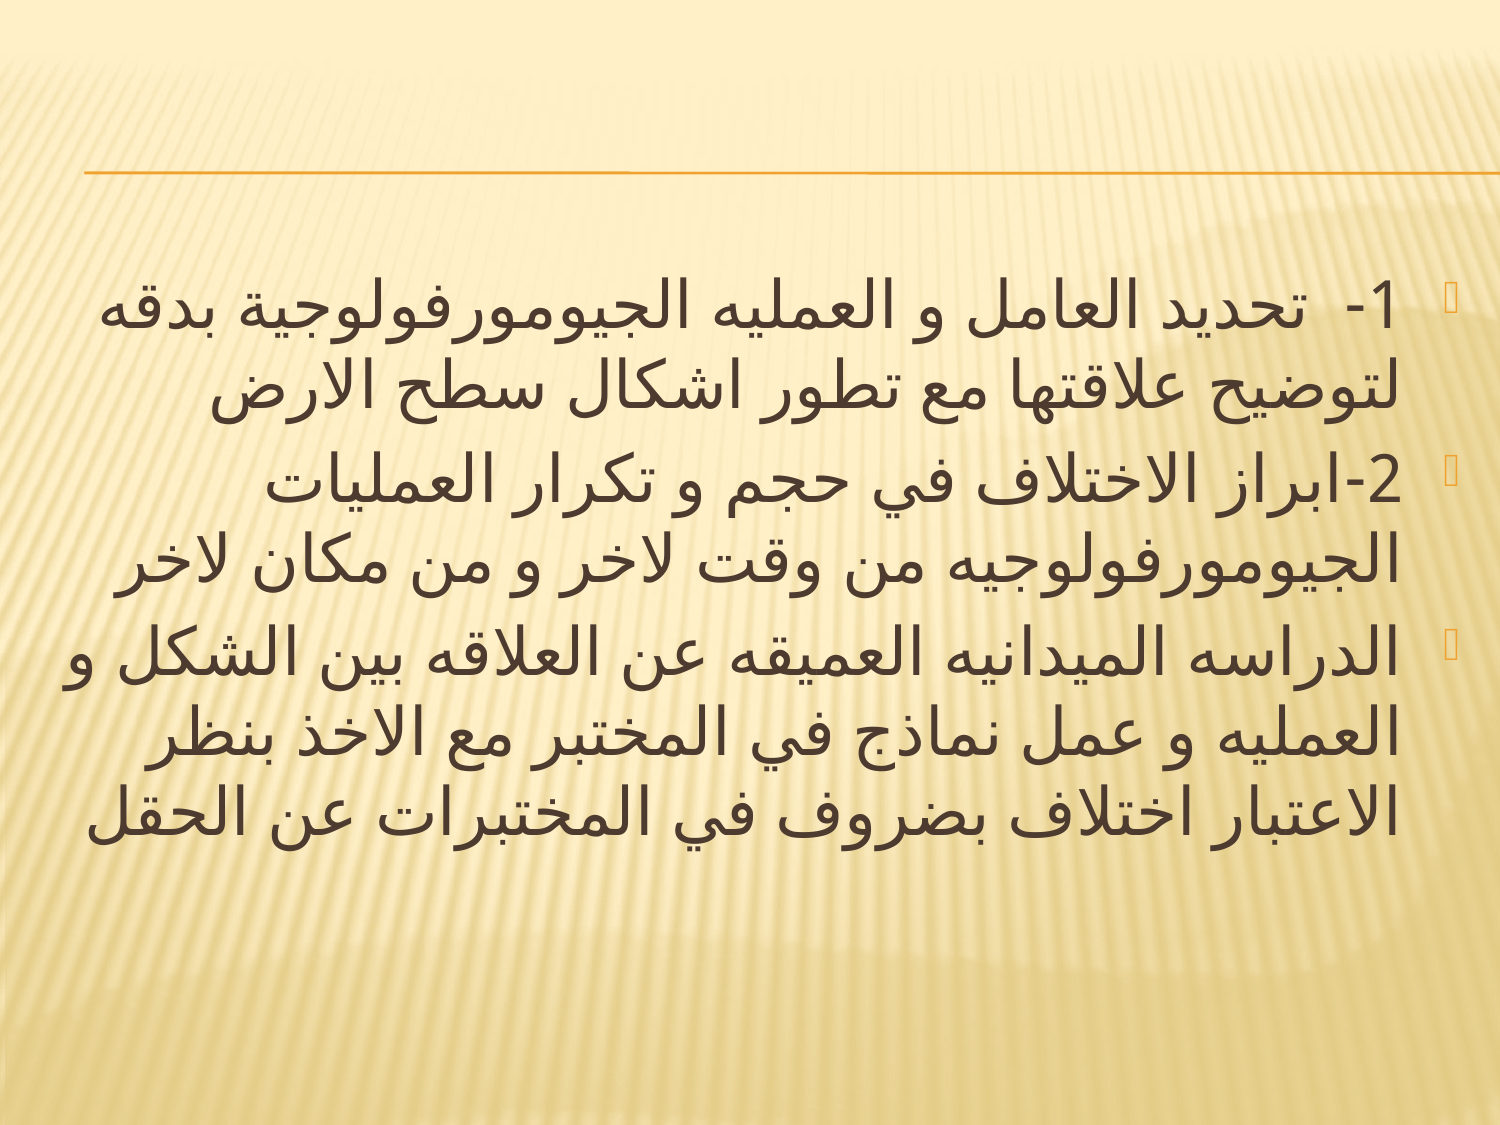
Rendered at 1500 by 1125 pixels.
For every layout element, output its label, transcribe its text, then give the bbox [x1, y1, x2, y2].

list 1- تحديد العامل و العمليه الجيومورفولوجية بدقه لتوضيح علاقتها مع تطور اشكال سطح الارض 2-ابراز الاختلاف في حجم و تكرار العمليات الجيومورفولوجيه من وقت لاخر و من مكان لاخر الدراسه الميدانيه العميقه عن العلاقه بين الشكل و العمليه و عمل نماذج في المختبر مع الاخذ بنظر الاعتبار اختلاف بضروف في المختبرات عن الحقل [50, 254, 1475, 998]
